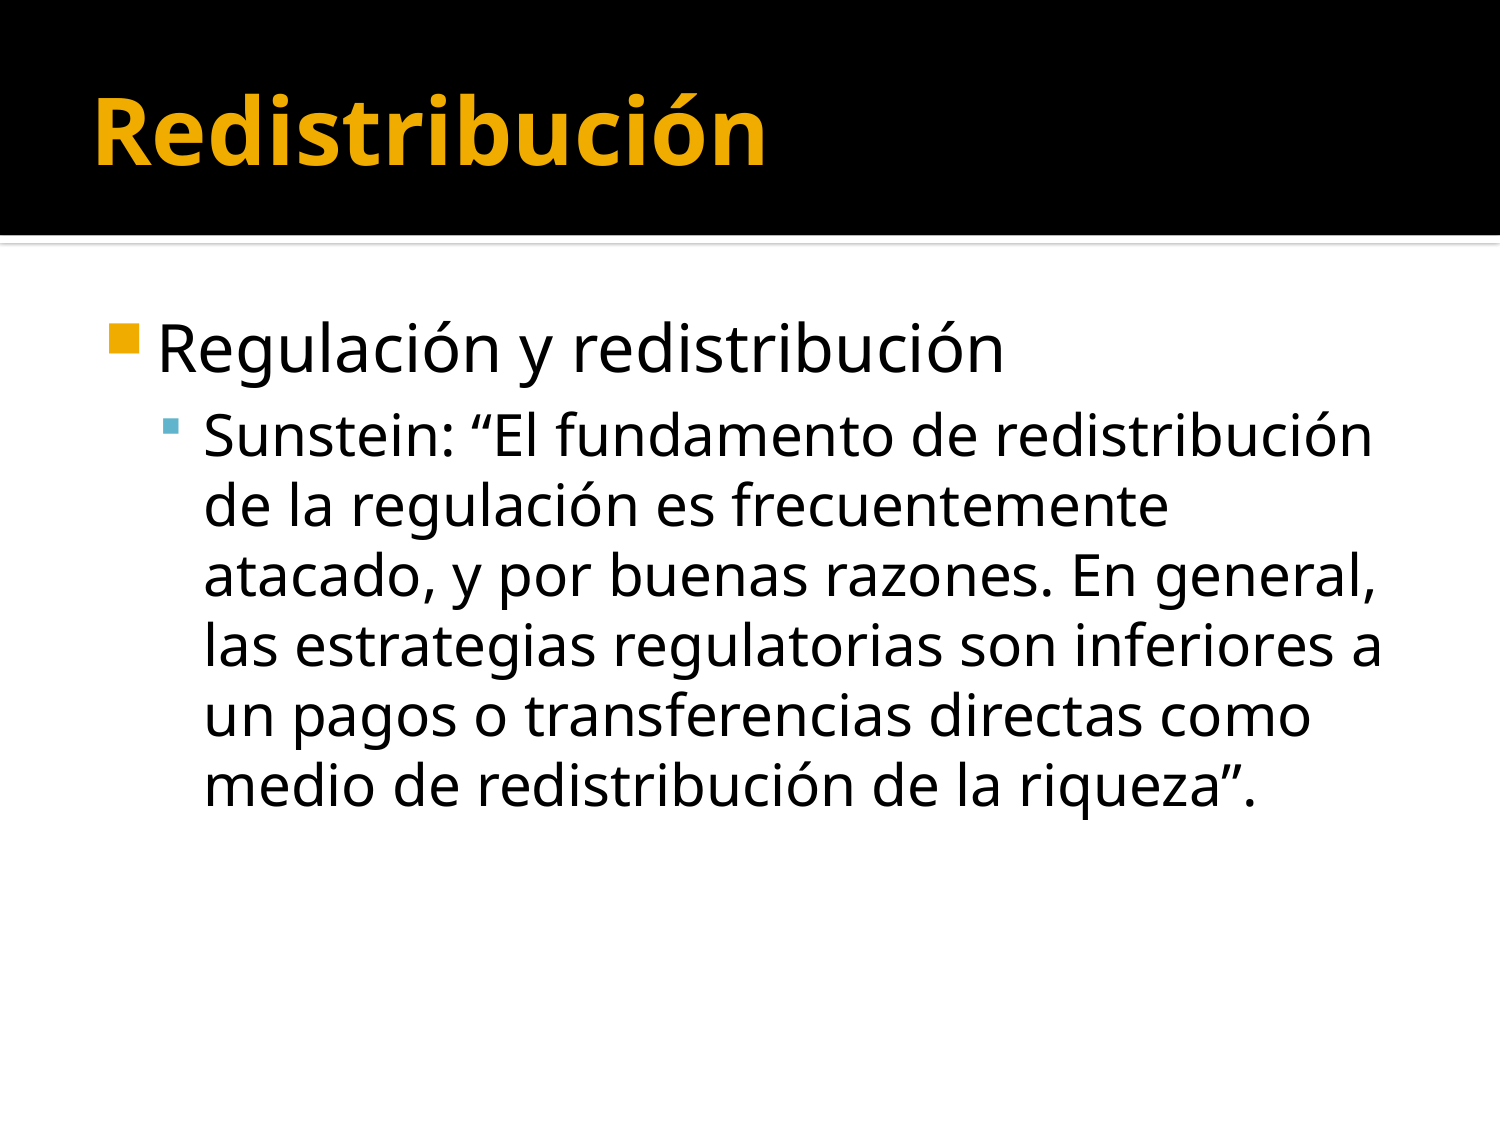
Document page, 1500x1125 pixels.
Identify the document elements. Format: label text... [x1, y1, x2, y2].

list Regulación y redistribución Sunstein: “El fundamento de redistribución de la regulación es frecuentemente atacado, y por buenas razones. En general, las estrategias regulatorias son inferiores a un pagos o transferencias directas como medio de redistribución de la riqueza”. [75, 291, 1425, 1050]
title Redistribución [75, 25, 1425, 231]
